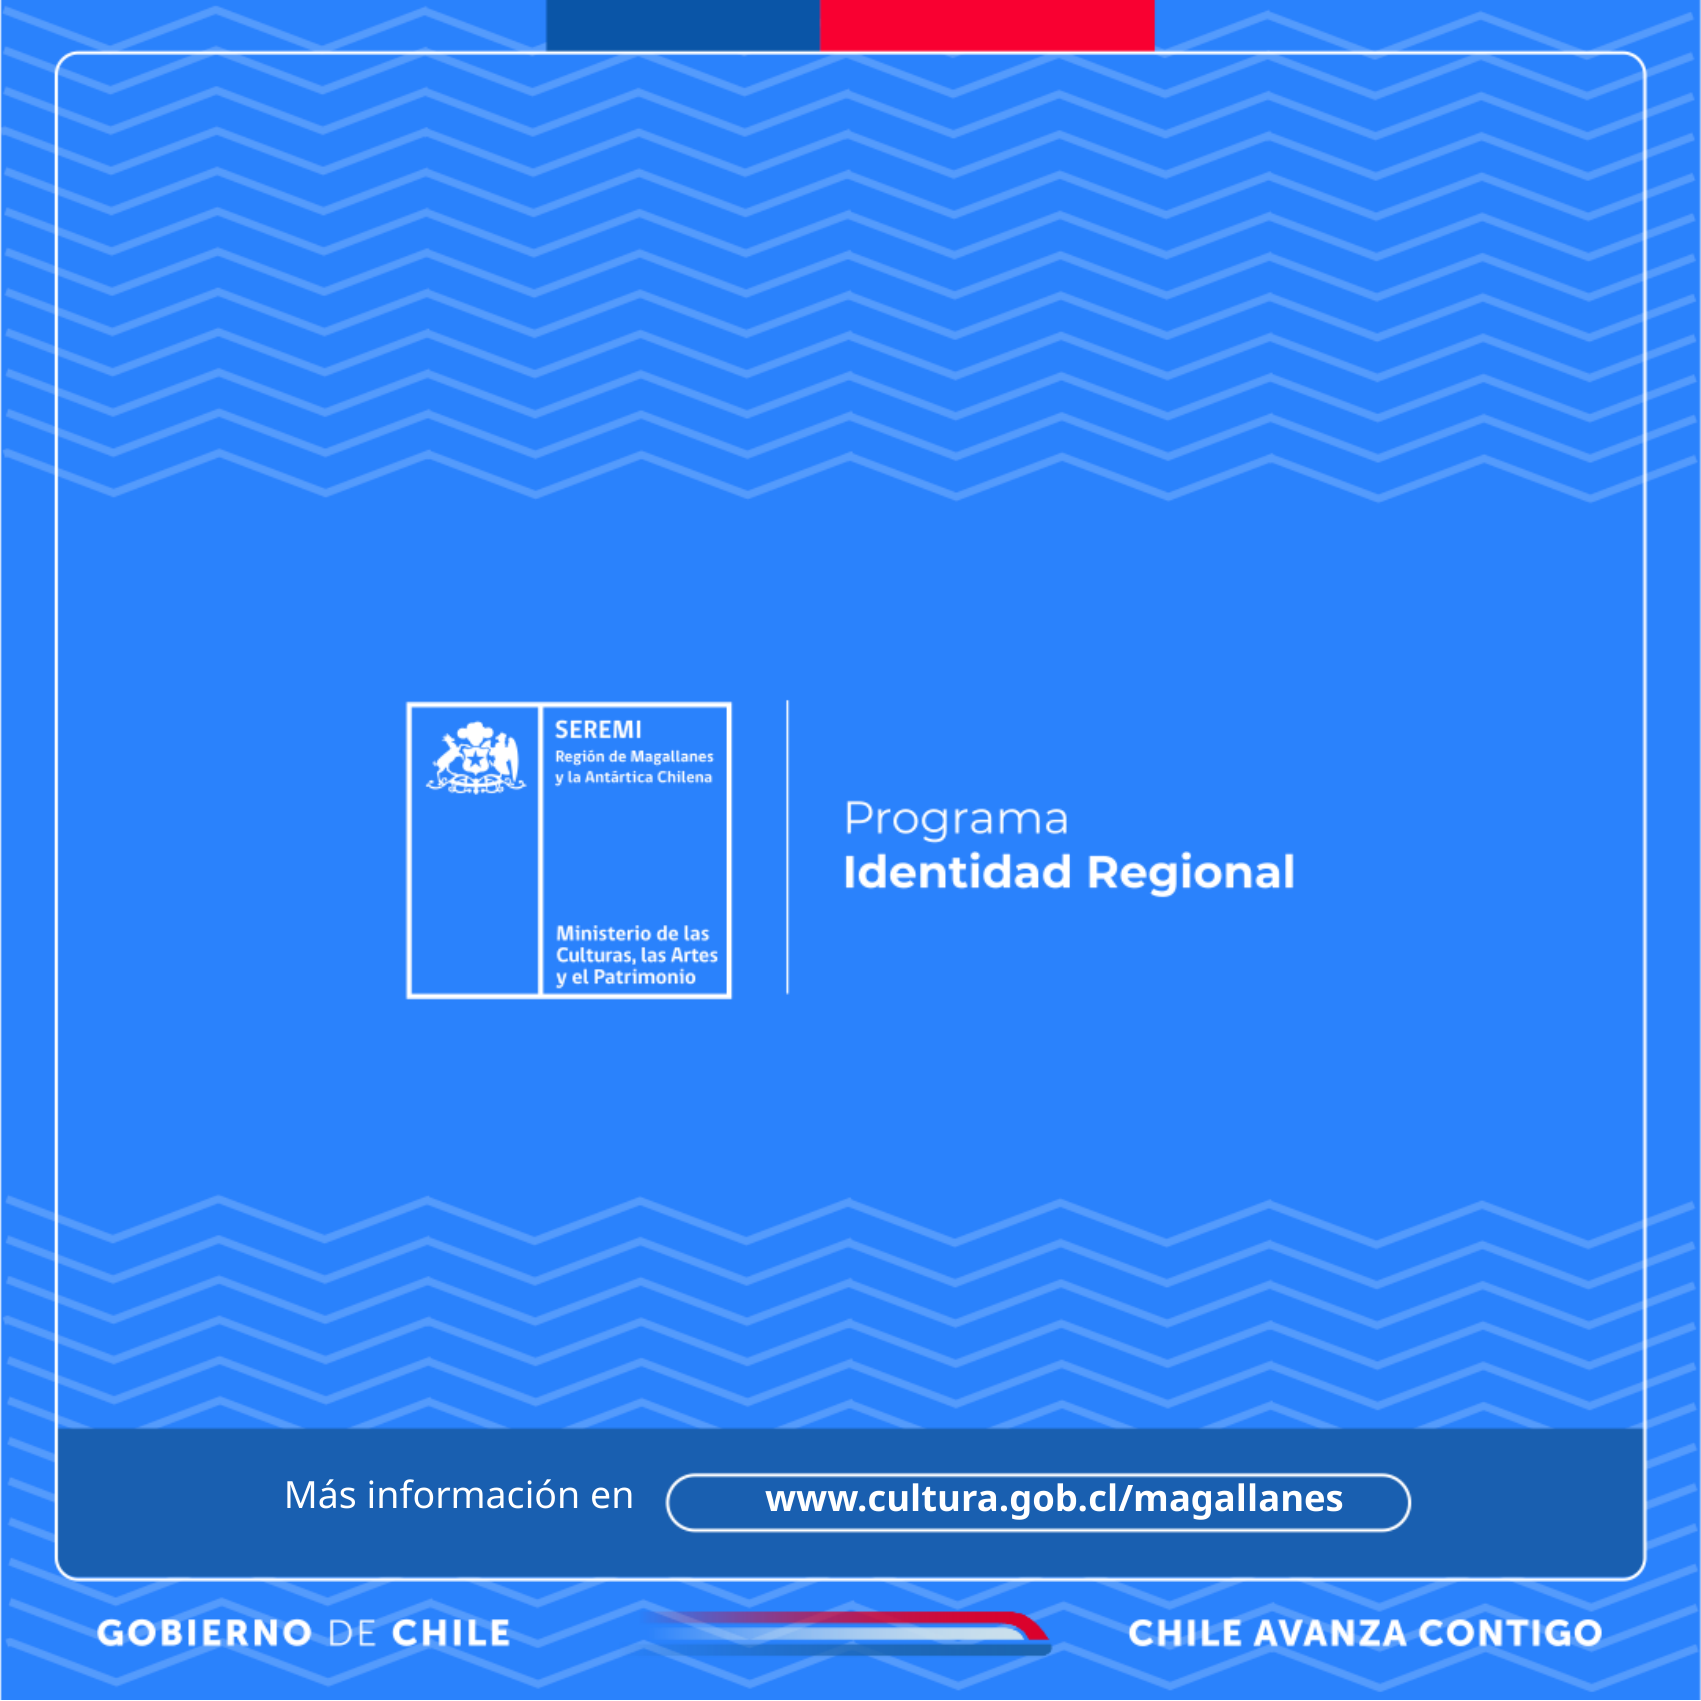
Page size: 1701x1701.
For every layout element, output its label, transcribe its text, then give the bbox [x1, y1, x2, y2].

text_box Más información en [269, 1463, 651, 1523]
text_box www.cultura.gob.cl/magallanes [750, 1467, 1360, 1527]
